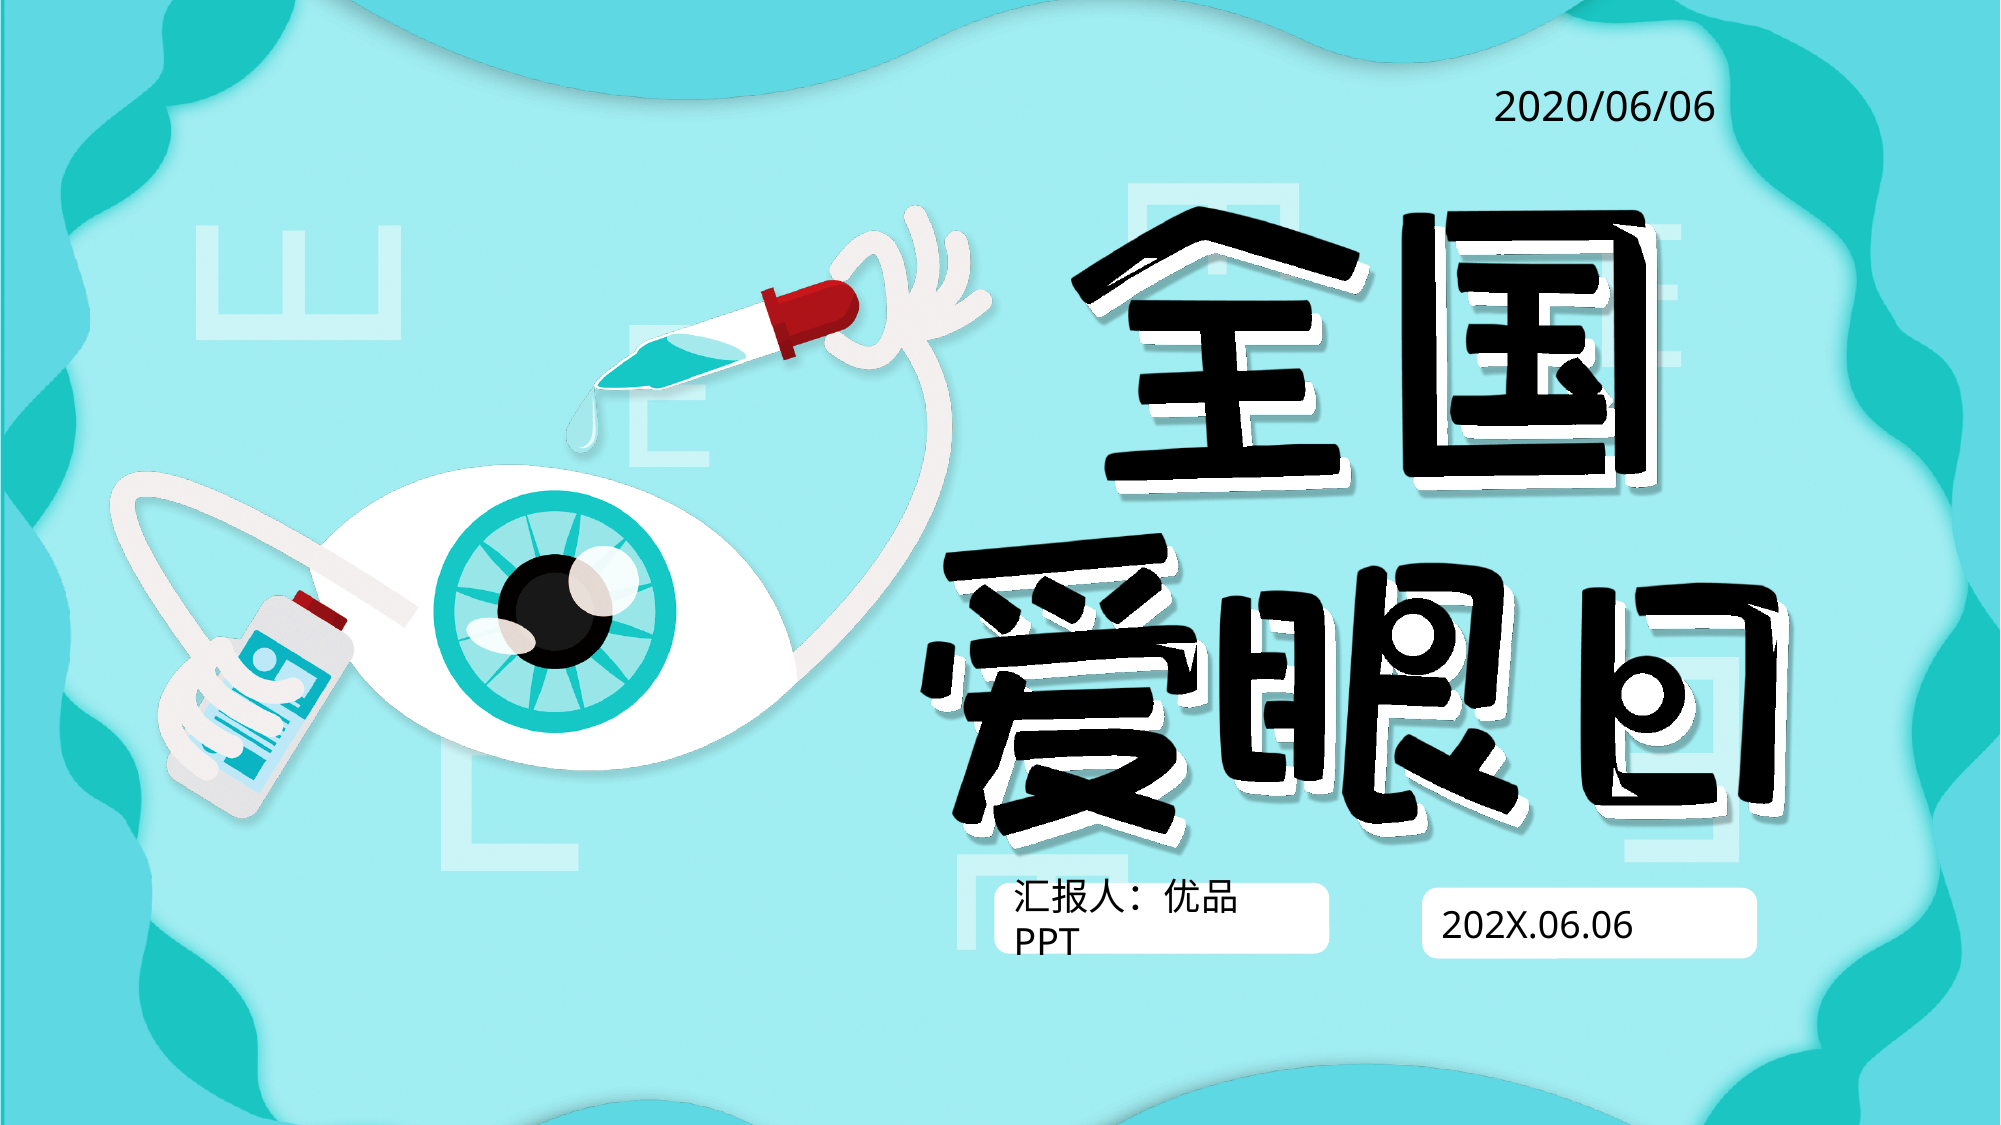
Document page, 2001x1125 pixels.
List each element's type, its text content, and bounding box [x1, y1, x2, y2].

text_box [106, 839, 425, 1089]
picture [2, 0, 2000, 1125]
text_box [1586, 111, 1840, 1089]
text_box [106, 111, 425, 202]
text_box 2020/06/06 [1586, 72, 1968, 138]
